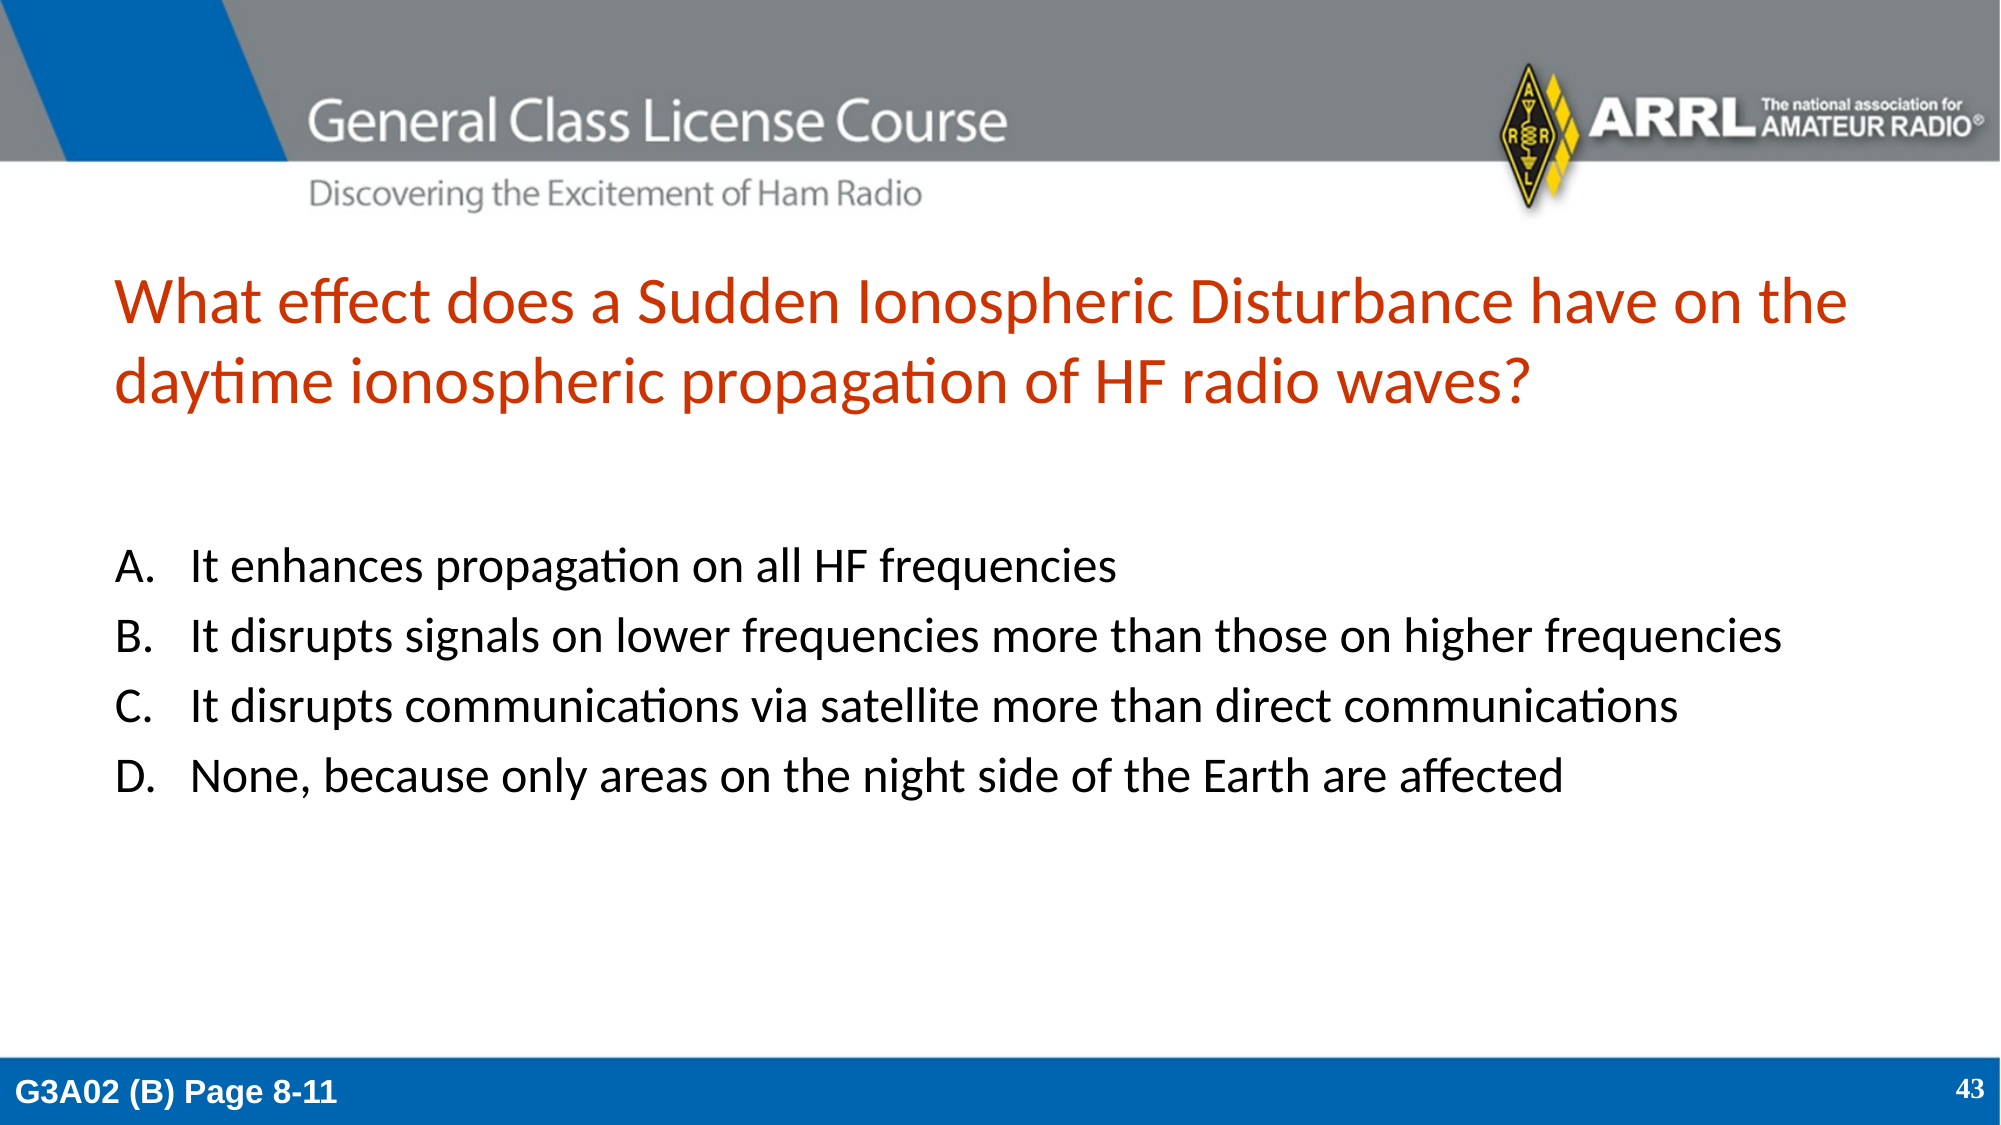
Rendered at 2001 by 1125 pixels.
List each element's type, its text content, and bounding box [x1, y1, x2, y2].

text_box 43 [1875, 1062, 2000, 1113]
list It enhances propagation on all HF frequencies It disrupts signals on lower frequencies more than those on higher frequencies It disrupts communications via satellite more than direct communications None, because only areas on the night side of the Earth are affected [99, 525, 1900, 1005]
picture [0, 0, 2001, 1125]
text_box G3A02 (B) Page 8-11 [0, 1062, 1313, 1118]
title What effect does a Sudden Ionospheric Disturbance have on the daytime ionospheric propagation of HF radio waves? [99, 249, 1900, 468]
